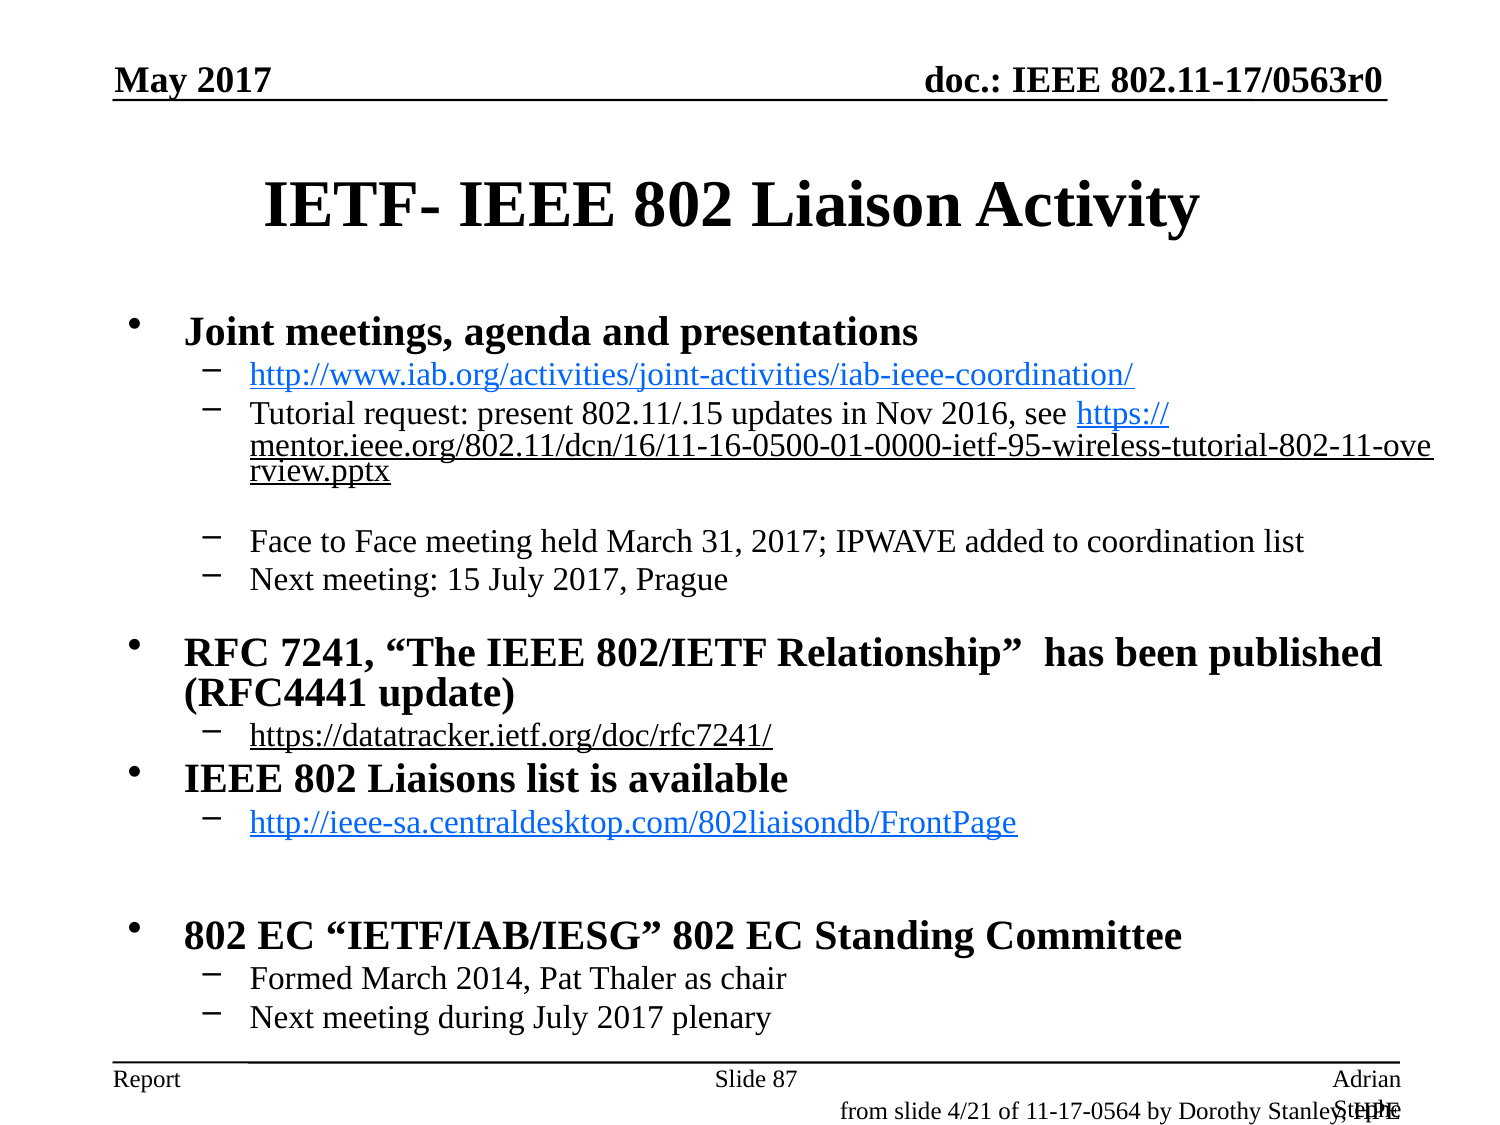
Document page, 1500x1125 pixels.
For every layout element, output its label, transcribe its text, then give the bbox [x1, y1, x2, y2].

list Joint meetings, agenda and presentations http://www.iab.org/activities/joint-activities/iab-ieee-coordination/ Tutorial request: present 802.11/.15 updates in Nov 2016, see https://mentor.ieee.org/802.11/dcn/16/11-16-0500-01-0000-ietf-95-wireless-tutorial-802-11-overview.pptx Face to Face meeting held March 31, 2017; IPWAVE added to coordination list Next meeting: 15 July 2017, Prague RFC 7241, “The IEEE 802/IETF Relationship” has been published (RFC4441 update) https://datatracker.ietf.org/doc/rfc7241/ IEEE 802 Liaisons list is available http://ieee-sa.centraldesktop.com/802liaisondb/FrontPage 802 EC “IETF/IAB/IESG” 802 EC Standing Committee Formed March 2014, Pat Thaler as chair Next meeting during July 2017 plenary [112, 275, 1450, 1075]
footer Adrian Stephens, Intel Corporation [1324, 1075, 1402, 1087]
title IETF- IEEE 802 Liaison Activity [112, 112, 1388, 275]
text_box from slide 4/21 of 11-17-0564 by Dorothy Stanley, HPE [343, 1087, 1417, 1125]
slide_number Slide 87 [711, 1075, 801, 1087]
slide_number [114, 54, 374, 101]
